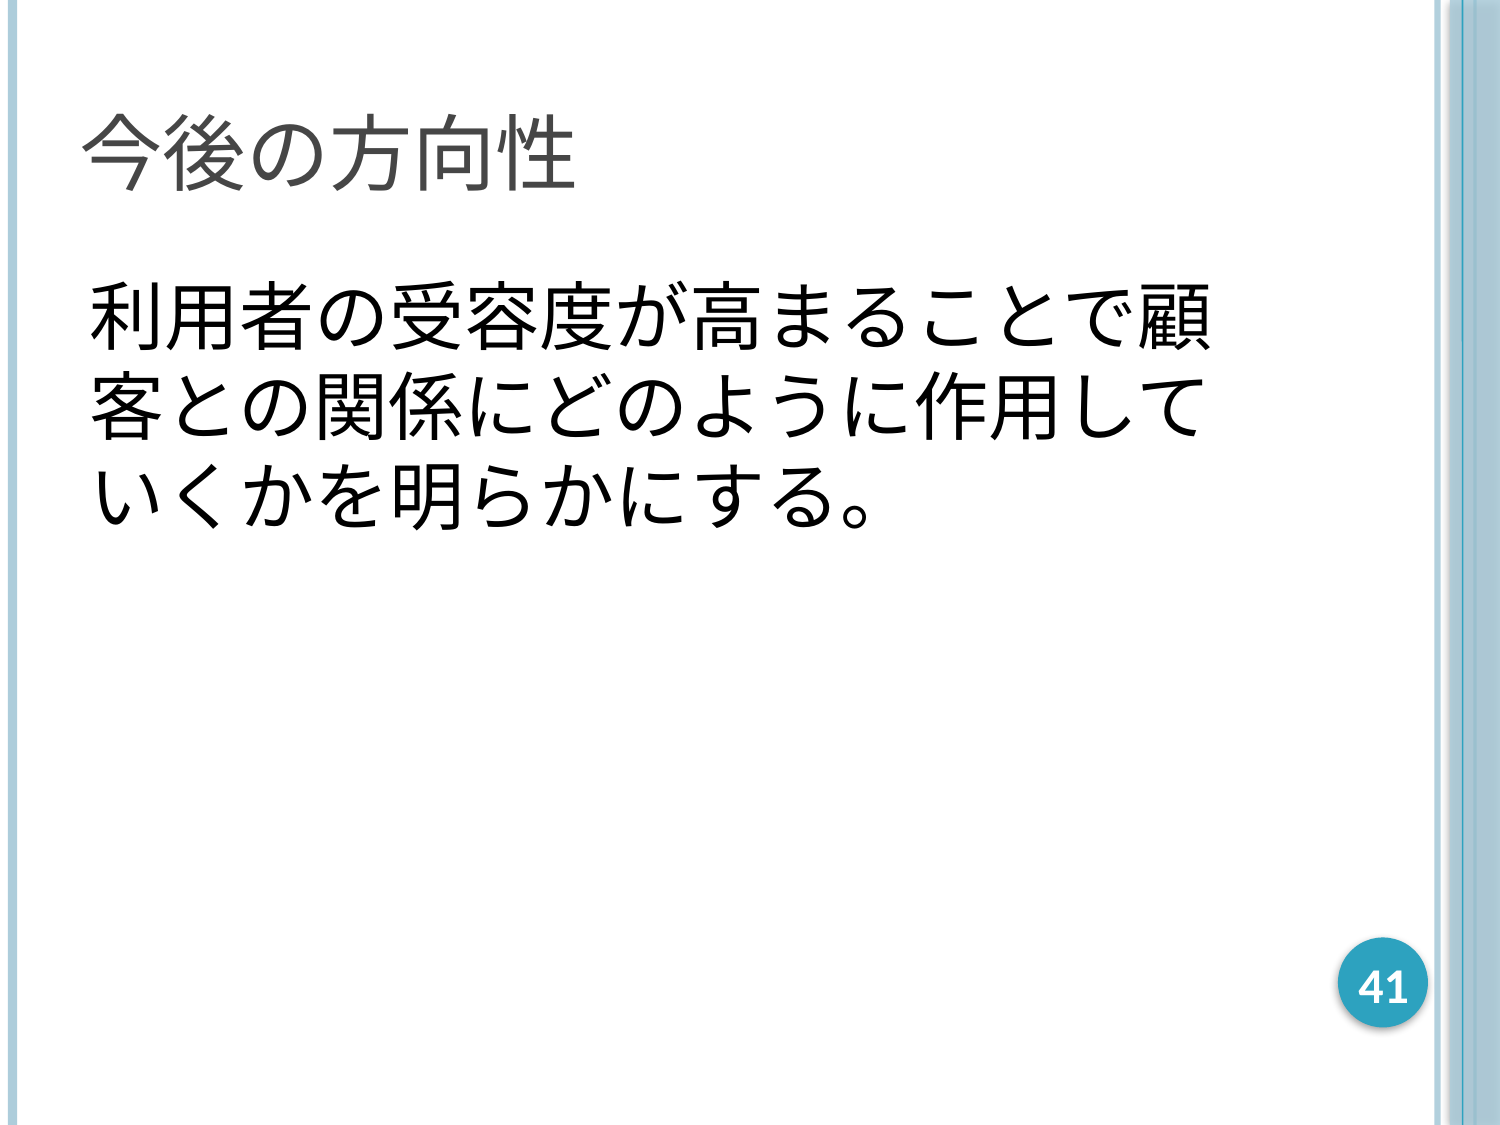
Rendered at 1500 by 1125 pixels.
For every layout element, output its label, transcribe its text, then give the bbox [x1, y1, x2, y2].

title 今後の方向性 [64, 66, 634, 209]
list 利用者の受容度が高まることで顧客との関係にどのように作用していくかを明らかにする。 [75, 262, 1300, 634]
slide_number 41 [1333, 940, 1434, 1027]
